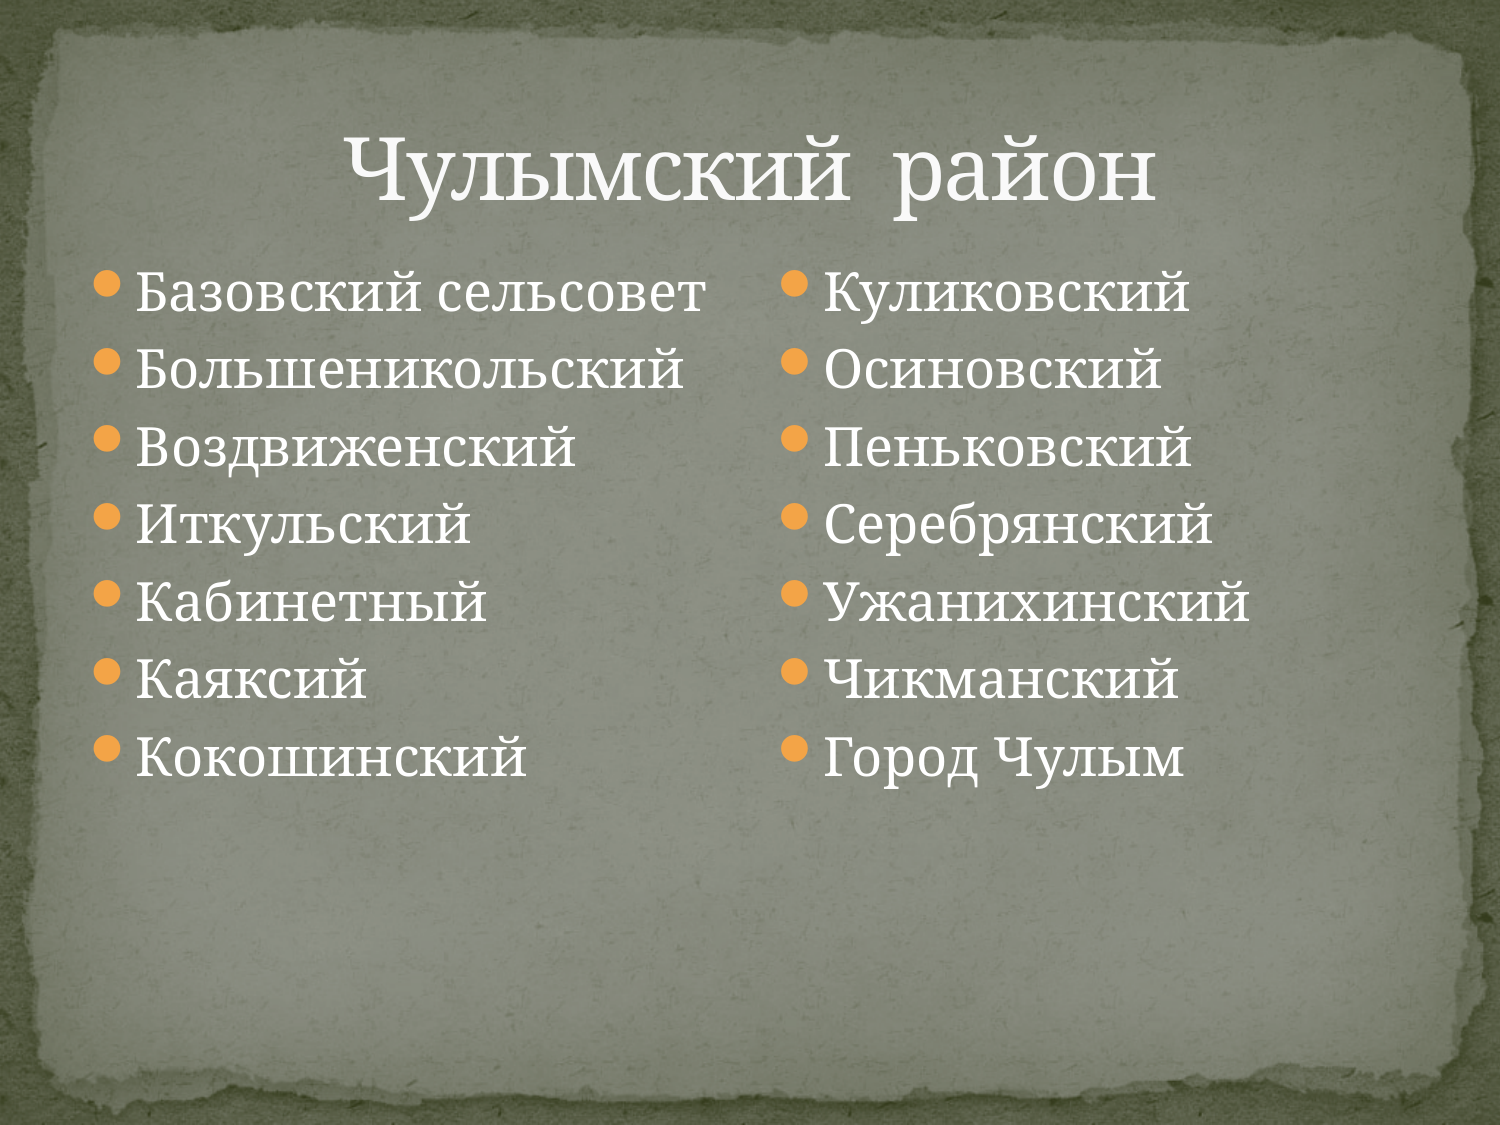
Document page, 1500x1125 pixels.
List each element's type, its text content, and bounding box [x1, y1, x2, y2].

list Куликовский Осиновский Пеньковский Серебрянский Ужанихинский Чикманский Город Чулым [762, 249, 1429, 1000]
title Чулымский район [74, 24, 1425, 225]
list Базовский сельсовет Большеникольский Воздвиженский Иткульский Кабинетный Каяксий Кокошинский [75, 249, 741, 1000]
